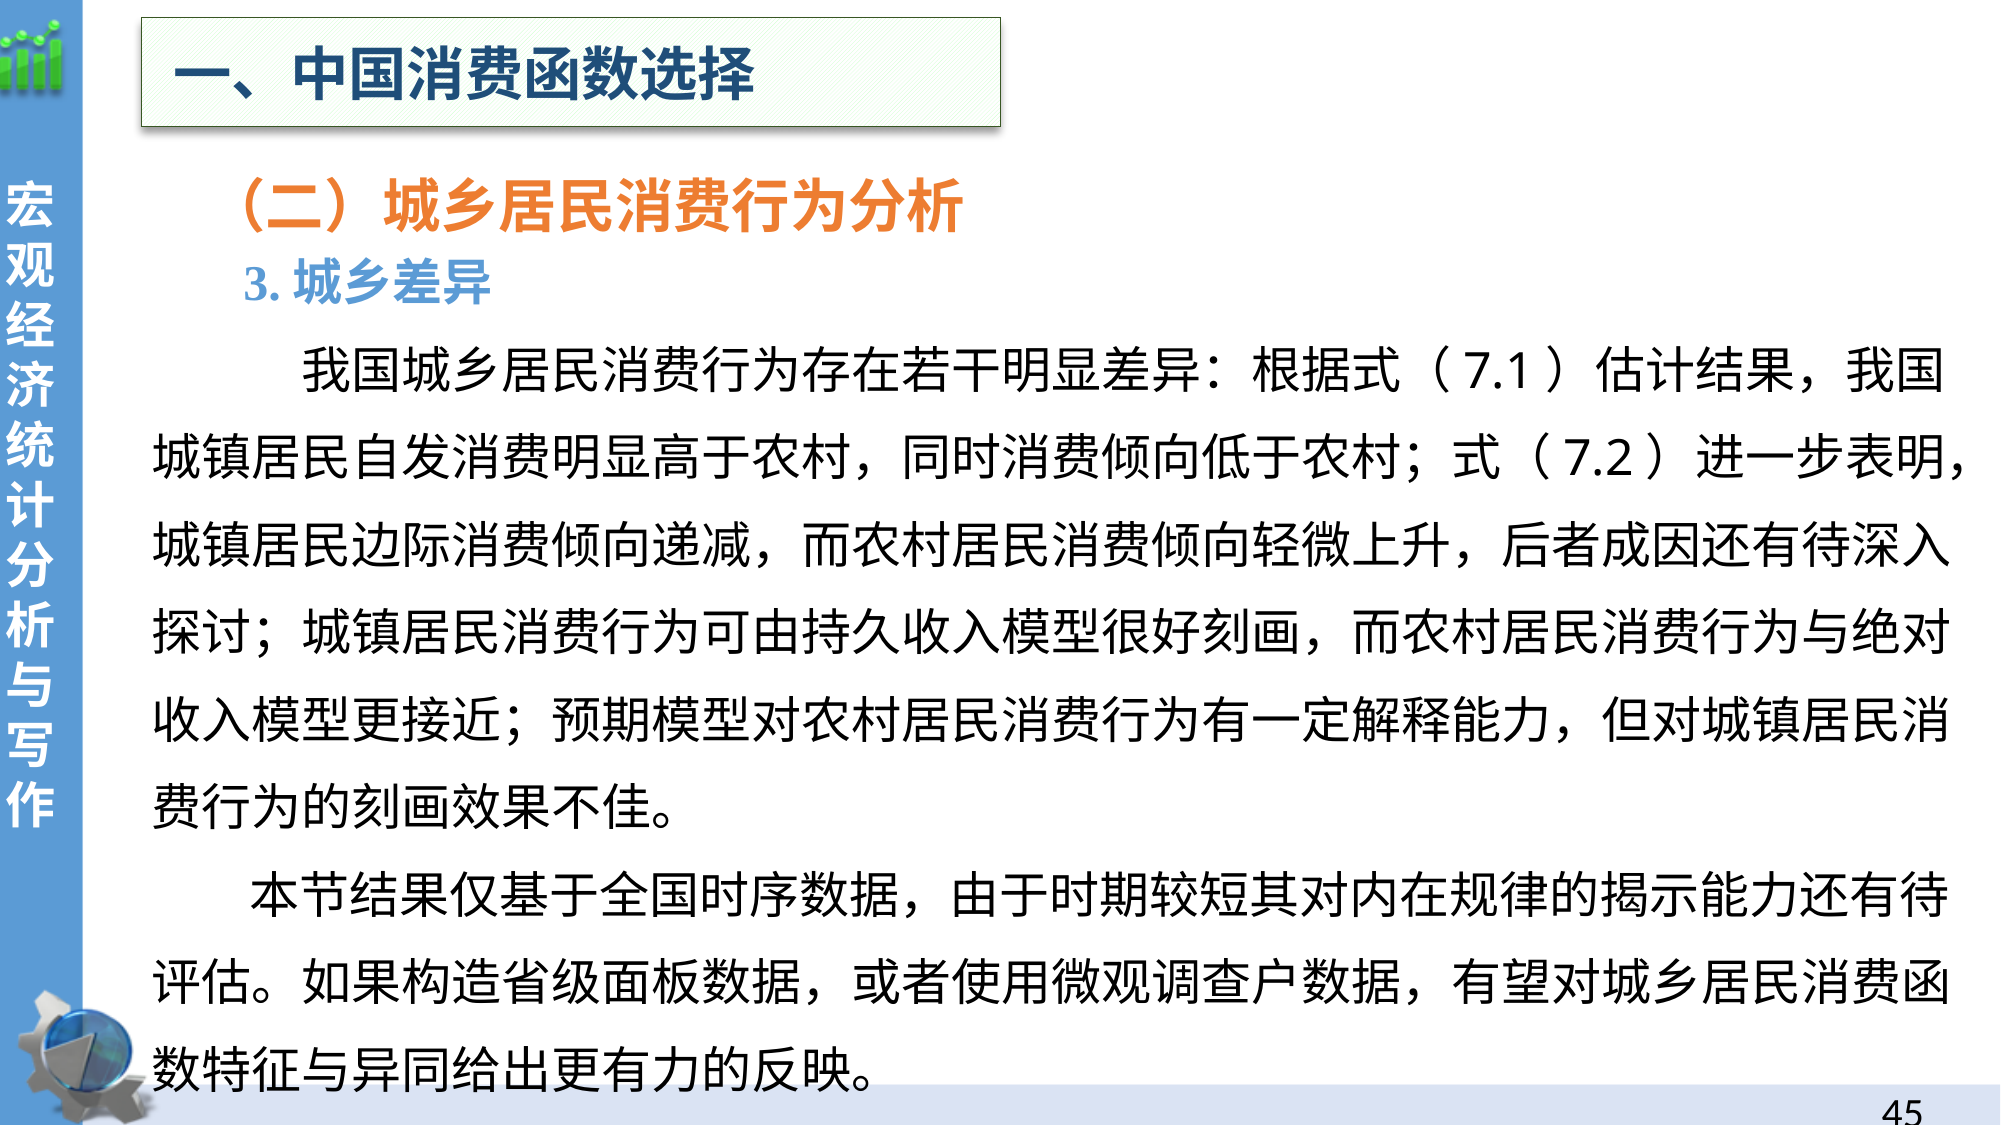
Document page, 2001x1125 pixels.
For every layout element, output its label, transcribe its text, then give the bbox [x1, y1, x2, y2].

text_box （二）城乡居民消费行为分析 [84, 126, 1000, 247]
text_box 一、中国消费函数选择 [141, 17, 1000, 126]
picture [0, 0, 2001, 1125]
list 3.城乡差异 我国城乡居民消费行为存在若干明显差异：根据式（7.1）估计结果，我国城镇居民自发消费明显高于农村，同时消费倾向低于农村；式（7.2）进一步表明，城镇居民边际消费倾向递减，而农村居民消费倾向轻微上升，后者成因还有待深入探讨；城镇居民消费行为可由持久收入模型很好刻画，而农村居民消费行为与绝对收入模型更接近；预期模型对农村居民消费行为有一定解释能力，但对城镇居民消费行为的刻画效果不佳。 本节结果仅基于全国时序数据，由于时期较短其对内在规律的揭示能力还有待评估。如果构造省级面板数据，或者使用微观调查户数据，有望对城乡居民消费函数特征与异同给出更有力的反映。 [98, 215, 1968, 393]
slide_number 44 [1786, 1085, 1940, 1125]
